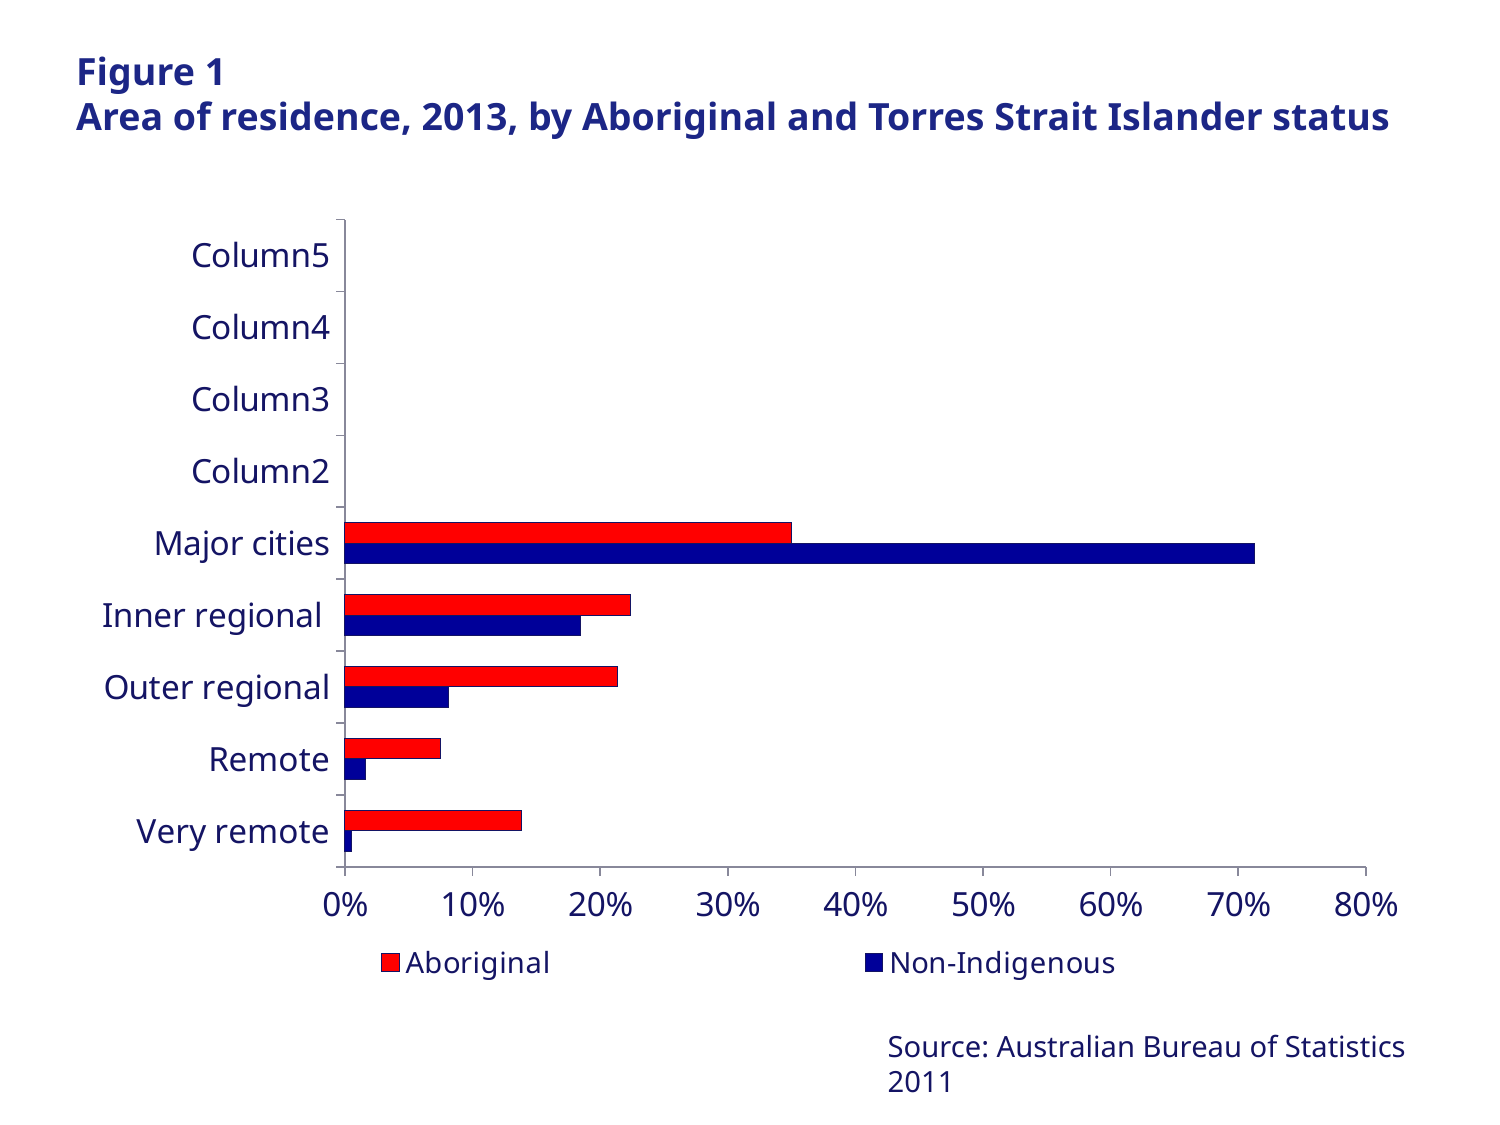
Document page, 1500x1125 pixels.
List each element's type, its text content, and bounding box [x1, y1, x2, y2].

text_box Figure 1 Area of residence, 2013, by Aboriginal and Torres Strait Islander status [61, 40, 1445, 167]
text_box Source: Australian Bureau of Statistics 2011 [872, 1020, 1475, 1106]
chart [74, 203, 1426, 1006]
